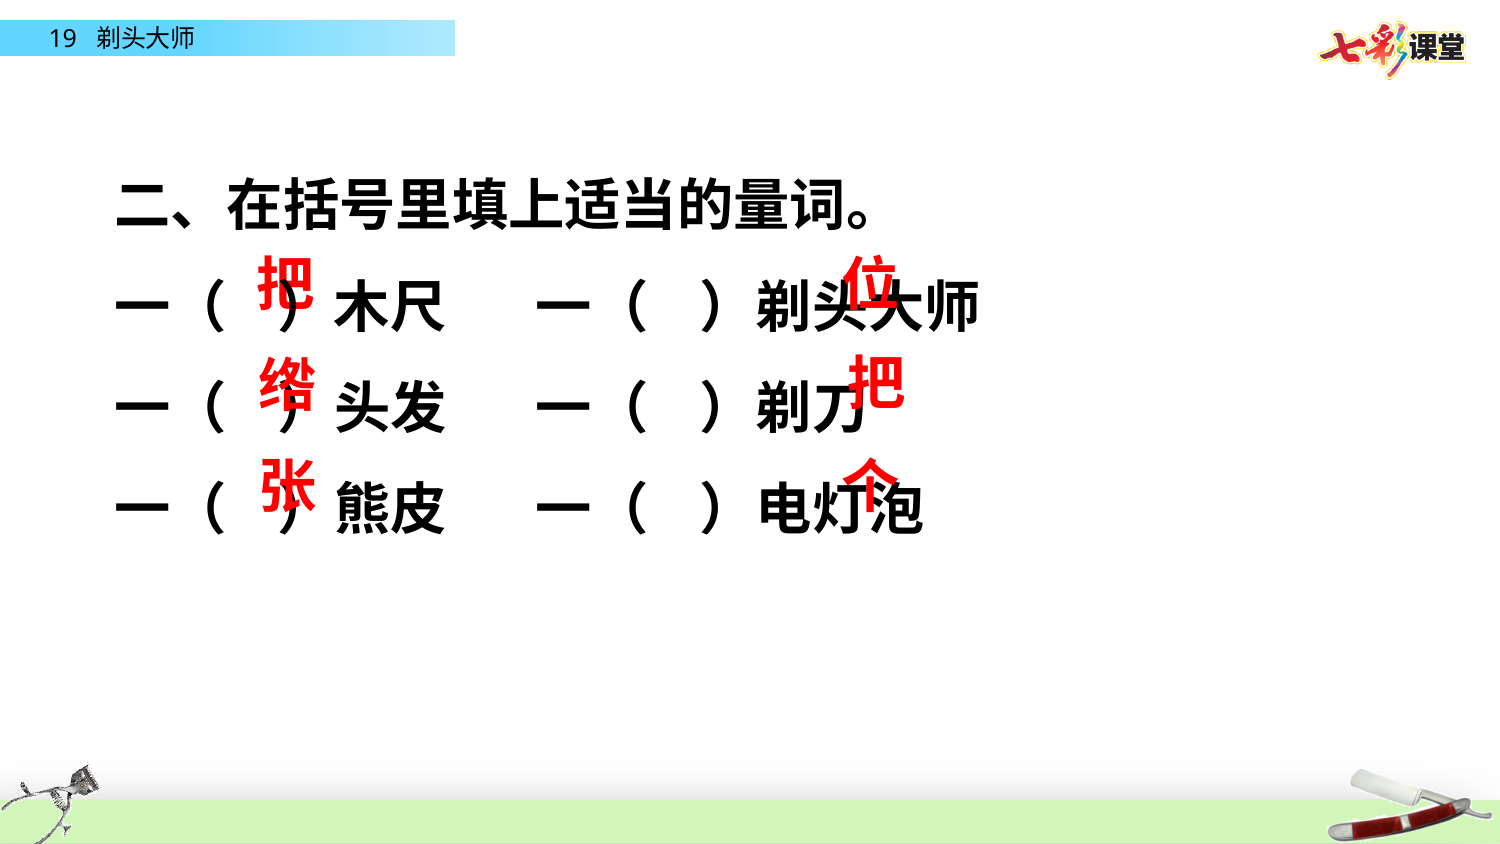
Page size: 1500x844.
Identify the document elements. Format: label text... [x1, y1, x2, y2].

text_box 位 [829, 241, 911, 323]
text_box 把 [836, 340, 918, 422]
text_box 个 [829, 443, 911, 525]
picture [0, 730, 122, 844]
text_box 绺 [247, 342, 329, 424]
text_box 二、在括号里填上适当的量词。 一（ ）木尺 一（ ）剃头大师 一（ ）头发 一（ ）剃刀 一（ ）熊皮 一（ ）电灯泡 [103, 130, 1319, 547]
picture [1306, 732, 1499, 844]
text_box 张 [247, 443, 329, 526]
picture [1316, 20, 1468, 80]
